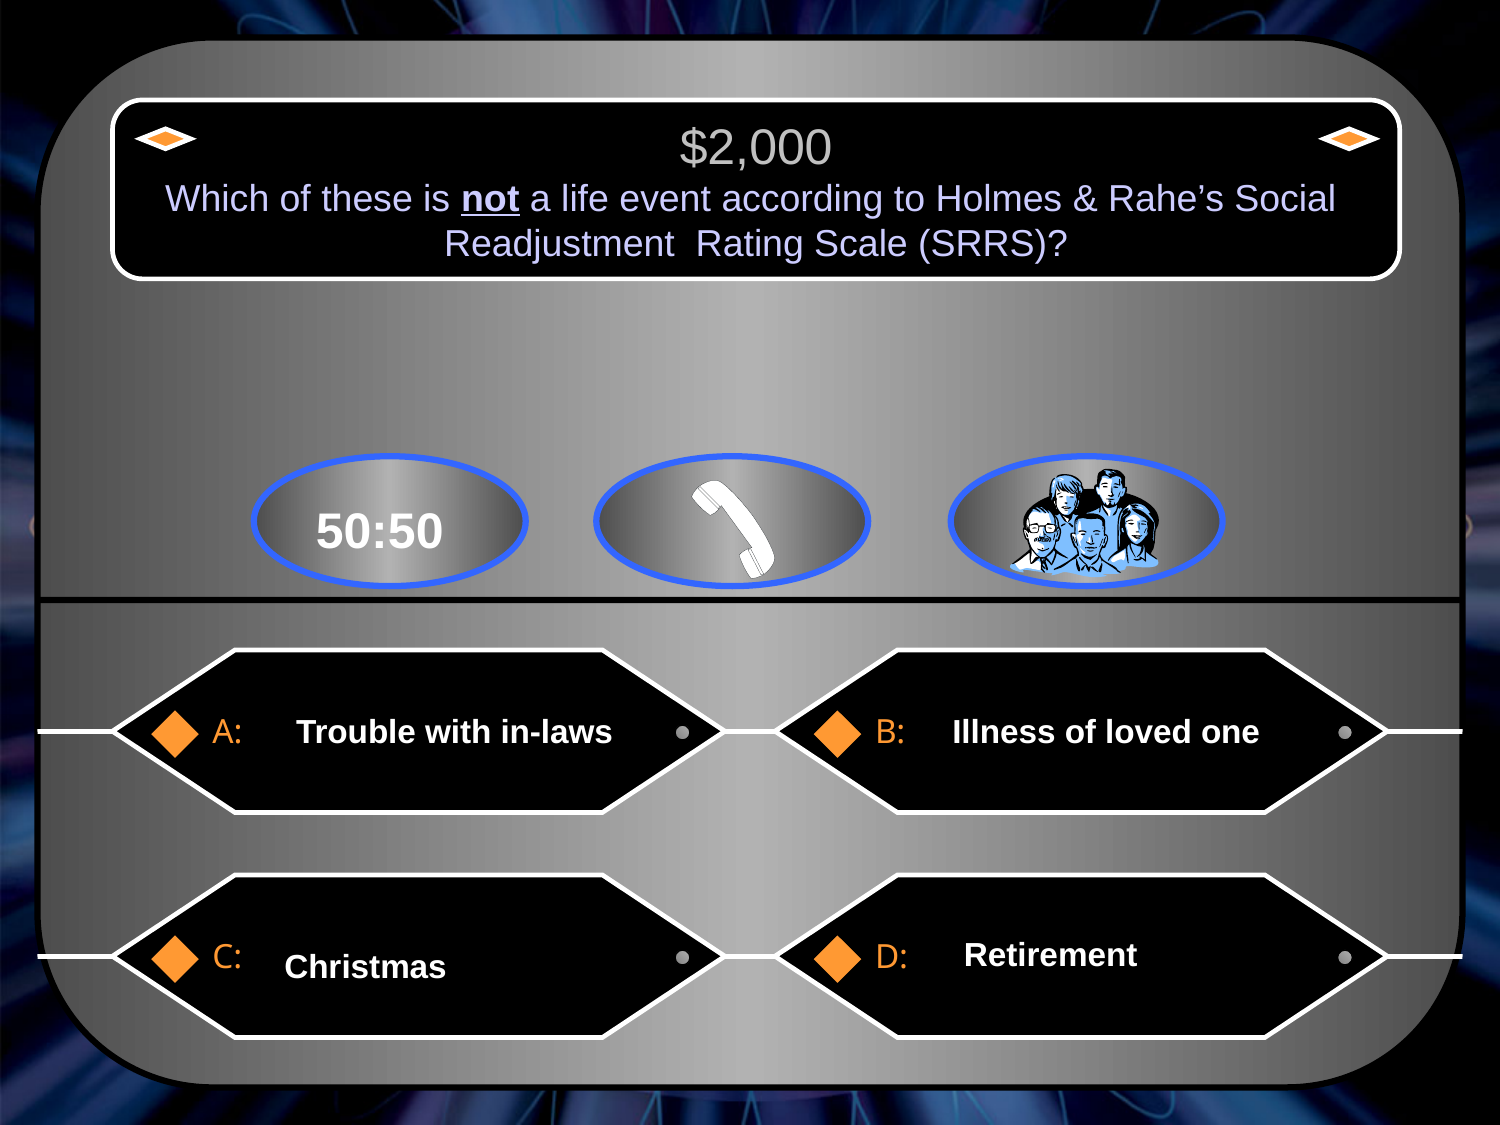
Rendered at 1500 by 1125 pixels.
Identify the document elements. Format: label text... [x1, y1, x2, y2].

text_box [950, 468, 1007, 573]
text_box [100, 1047, 1400, 1088]
text_box [1014, 456, 1223, 575]
text_box [37, 820, 1463, 874]
text_box [37, 601, 1463, 649]
text_box [253, 456, 526, 587]
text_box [37, 874, 1463, 1038]
text_box [37, 37, 1463, 600]
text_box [112, 99, 1400, 280]
text_box 50:50 [301, 491, 476, 567]
picture [0, 0, 1500, 1125]
text_box [596, 456, 869, 583]
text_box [37, 649, 1463, 813]
